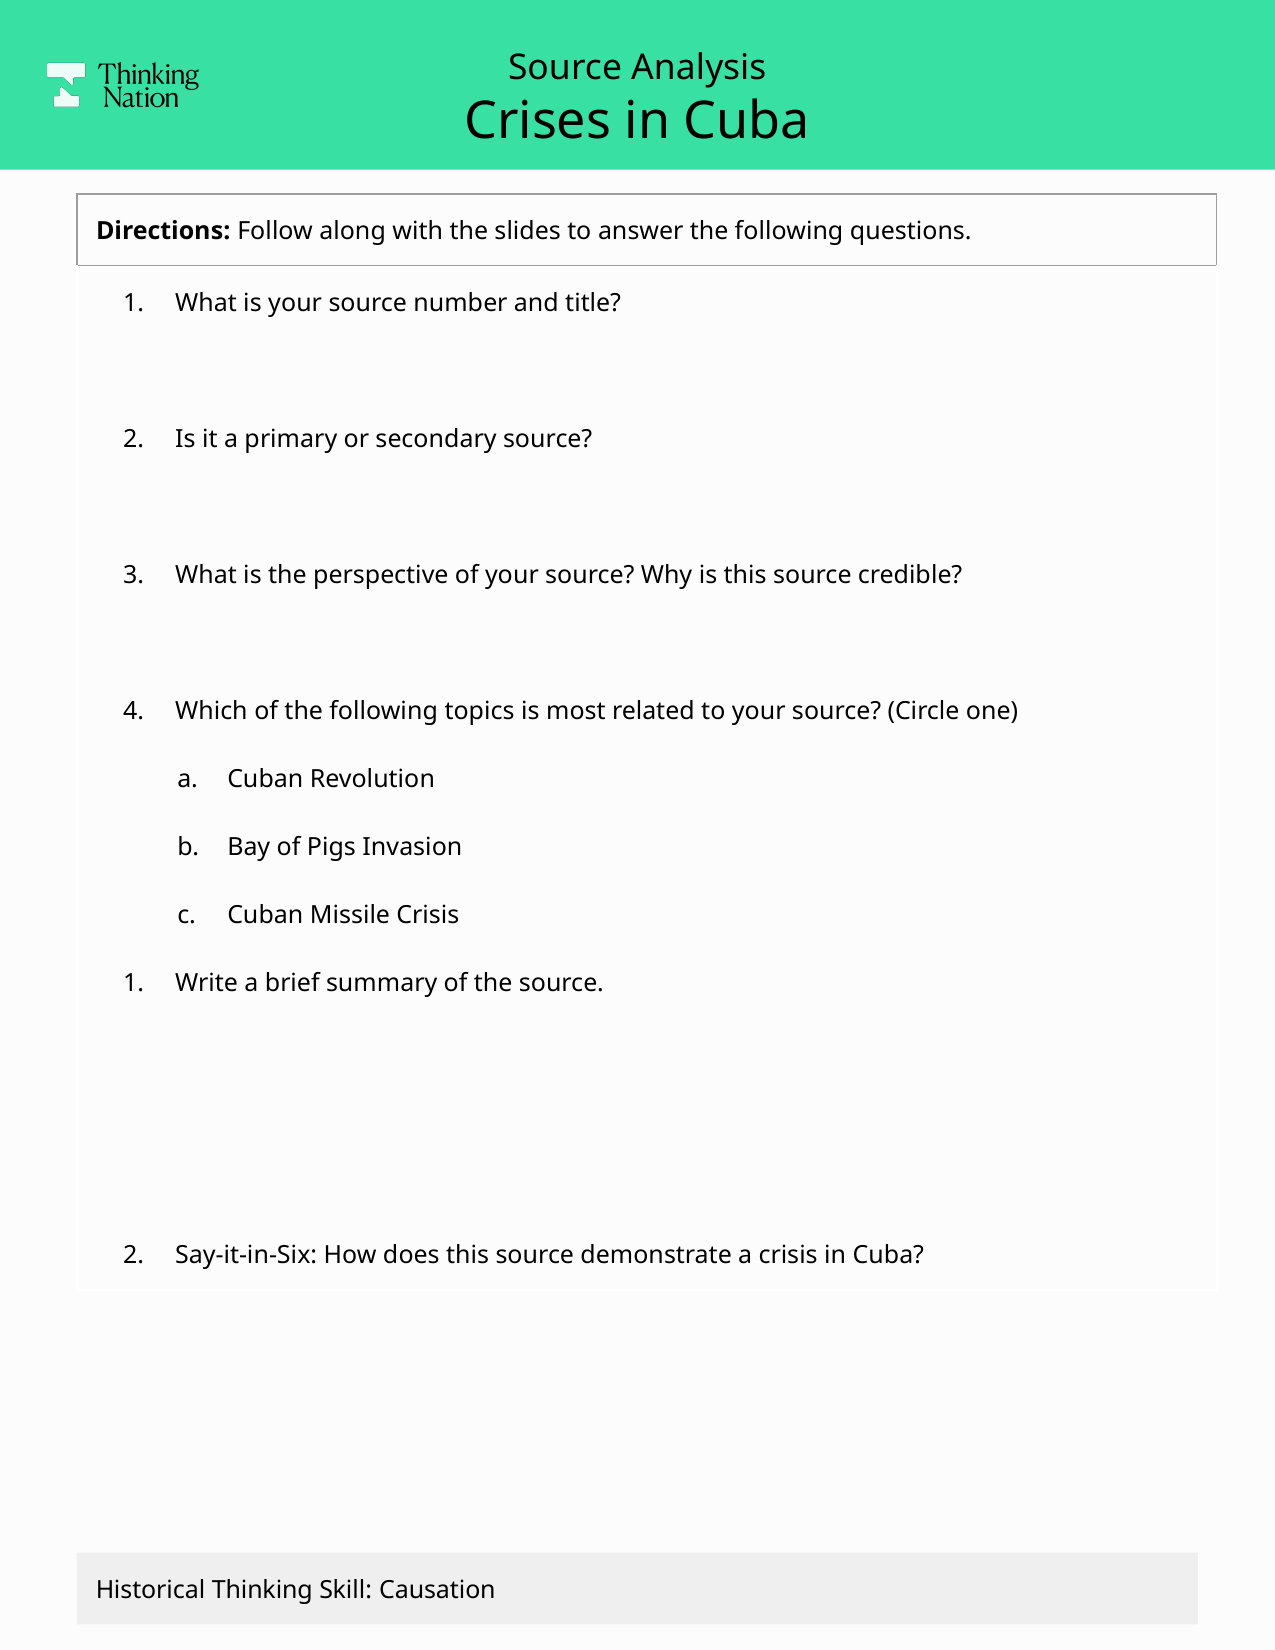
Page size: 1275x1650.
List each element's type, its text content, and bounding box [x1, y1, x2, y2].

table_cell What is your source number and title? Is it a primary or secondary source? What is the perspective of your source? Why is this source credible? Which of the following topics is most related to your source? (Circle one) Cuban Revolution Bay of Pigs Invasion Cuban Missile Crisis Write a brief summary of the source. Say-it-in-Six: How does this source demonstrate a crisis in Cuba? [78, 266, 1216, 1289]
text_box Historical Thinking Skill: Causation [76, 1552, 1198, 1625]
text_box Source Analysis Crises in Cuba [0, 0, 1275, 170]
picture [29, 48, 204, 122]
table_header Directions: Follow along with the slides to answer the following questions. [78, 195, 1216, 265]
